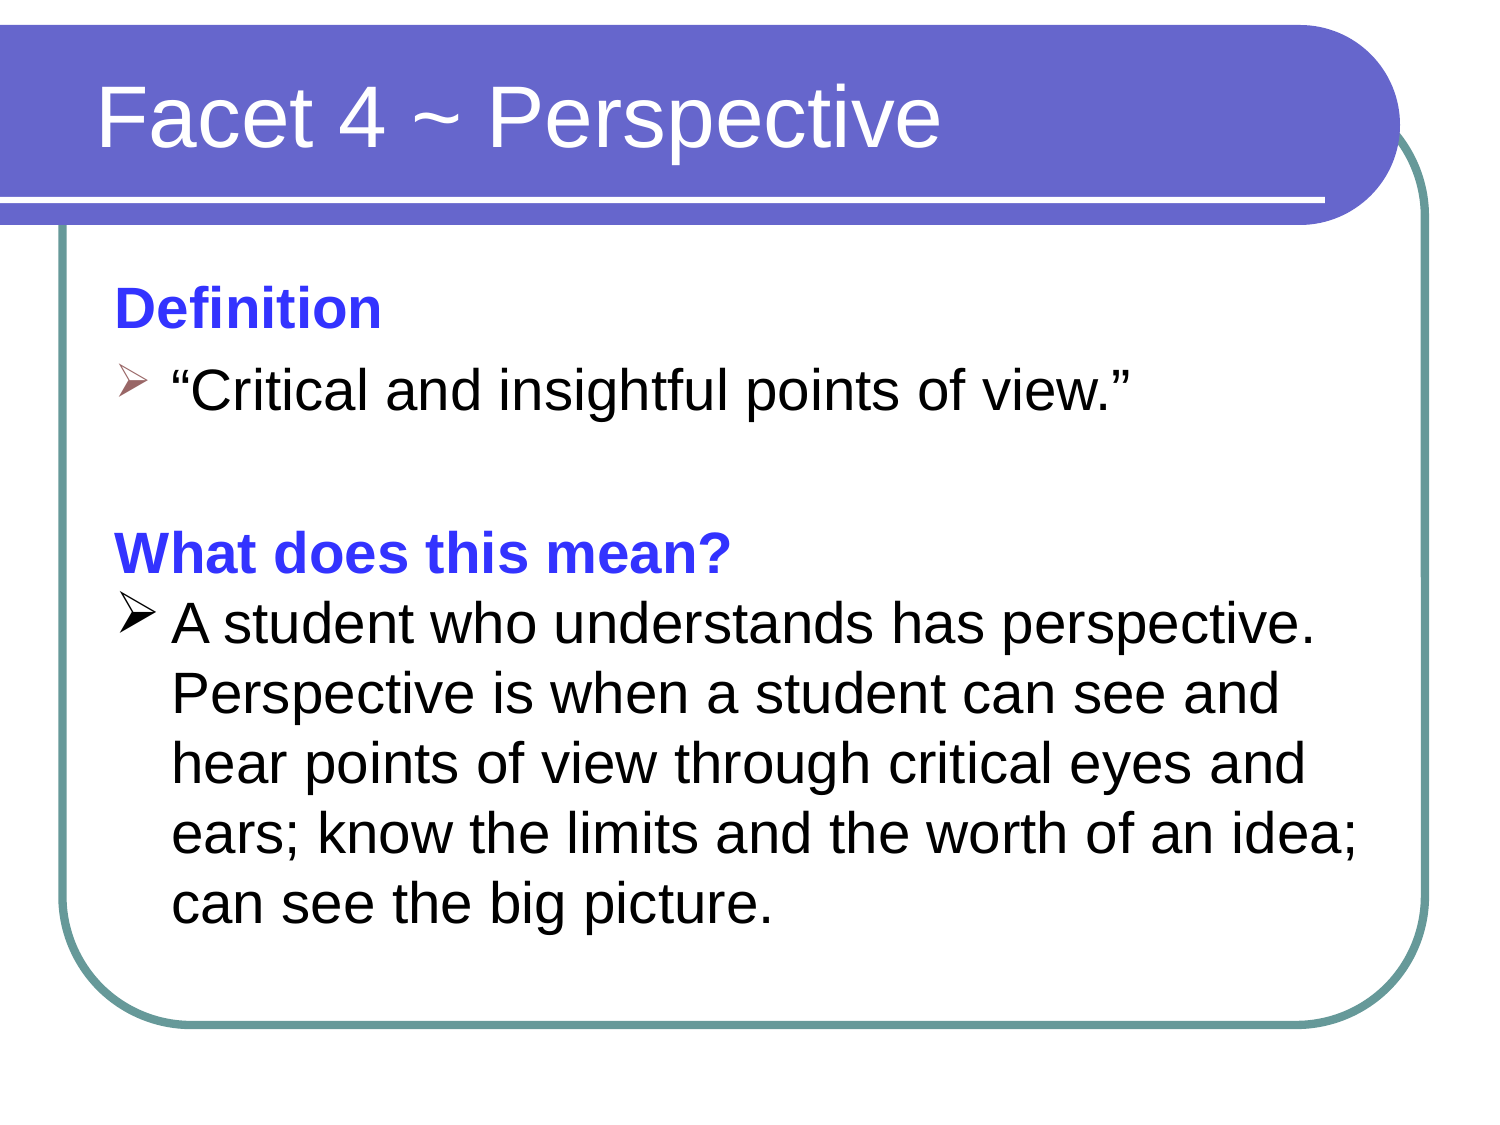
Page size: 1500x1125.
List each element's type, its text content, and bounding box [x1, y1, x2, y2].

title Facet 4 ~ Perspective [31, 37, 1348, 188]
list Definition “Critical and insightful points of view.” What does this mean? A student who understands has perspective. Perspective is when a student can see and hear points of view through critical eyes and ears; know the limits and the worth of an idea; can see the big picture. [99, 262, 1401, 988]
